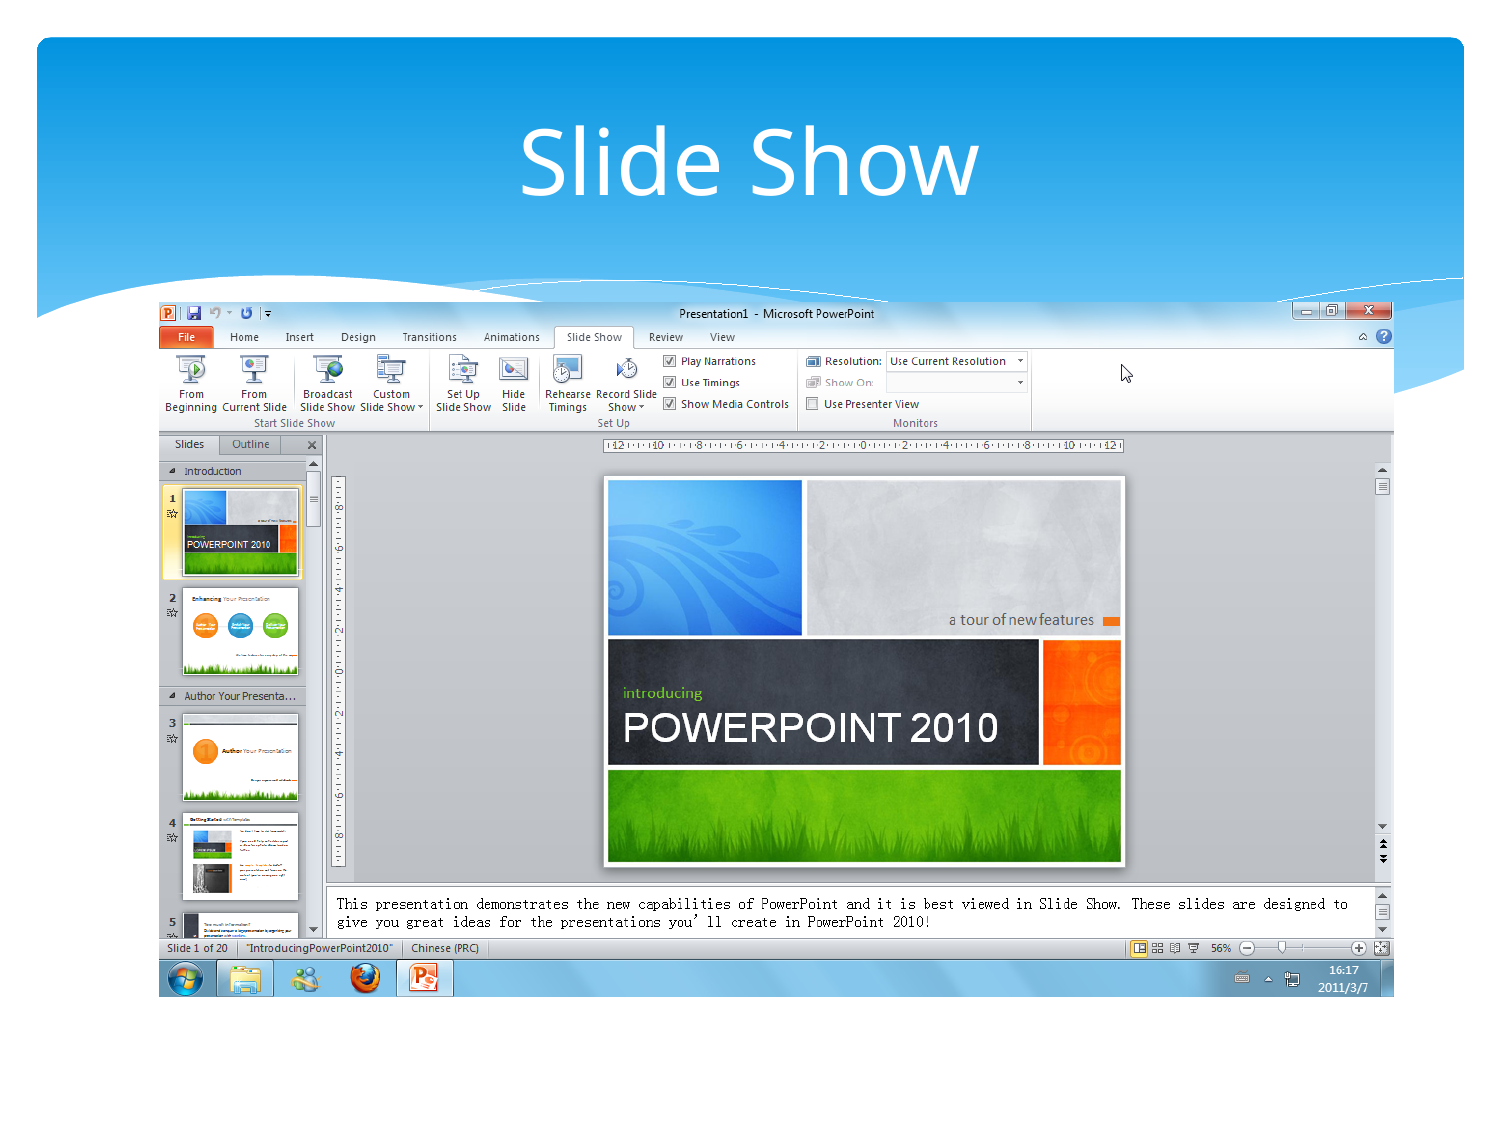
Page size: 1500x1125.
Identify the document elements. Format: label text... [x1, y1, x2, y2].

picture [159, 302, 1394, 998]
title Slide Show [75, 55, 1425, 261]
